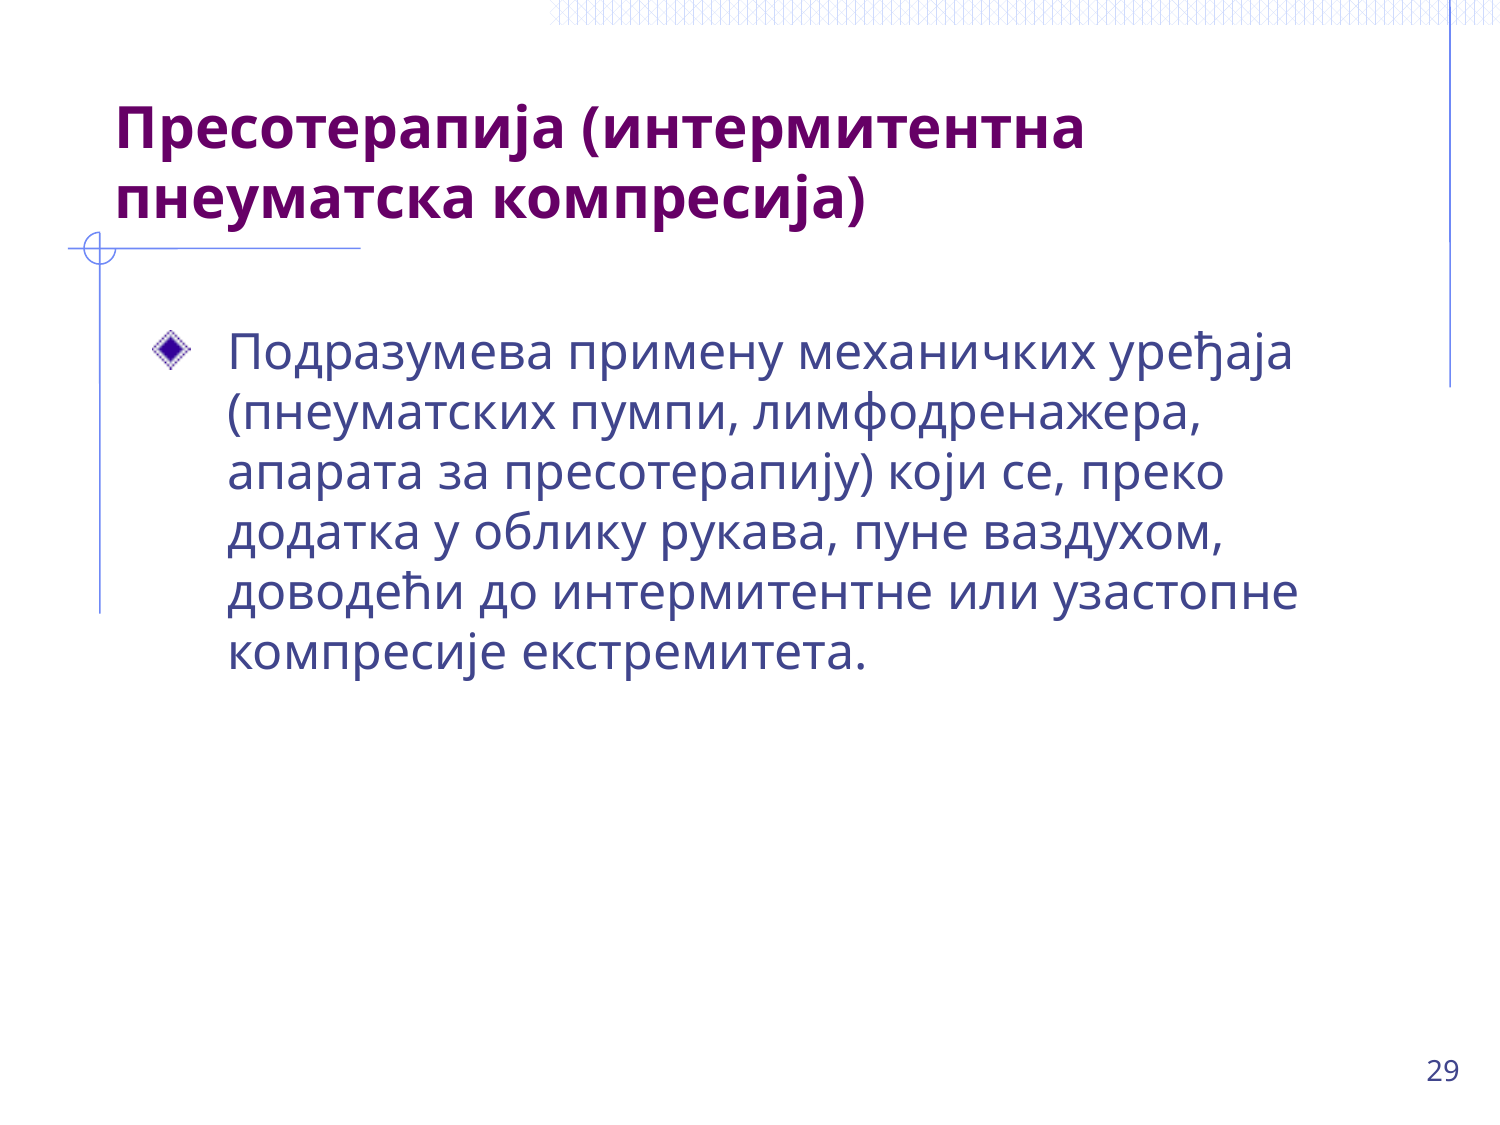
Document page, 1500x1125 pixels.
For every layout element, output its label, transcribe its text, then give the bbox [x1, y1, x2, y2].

slide_number 29 [1162, 1025, 1475, 1100]
picture [152, 330, 191, 370]
list Подразумева примену механичких уређаја (пнеуматских пумпи, лимфодренажера, апарата за пресотерапију) који се, преко додатка у облику рукава, пуне ваздухом, доводећи до интермитентне или узастопне компресије екстремитета. [137, 312, 1413, 988]
title Пресотерапија (интермитентна пнеуматска компресија) [99, 49, 1376, 238]
